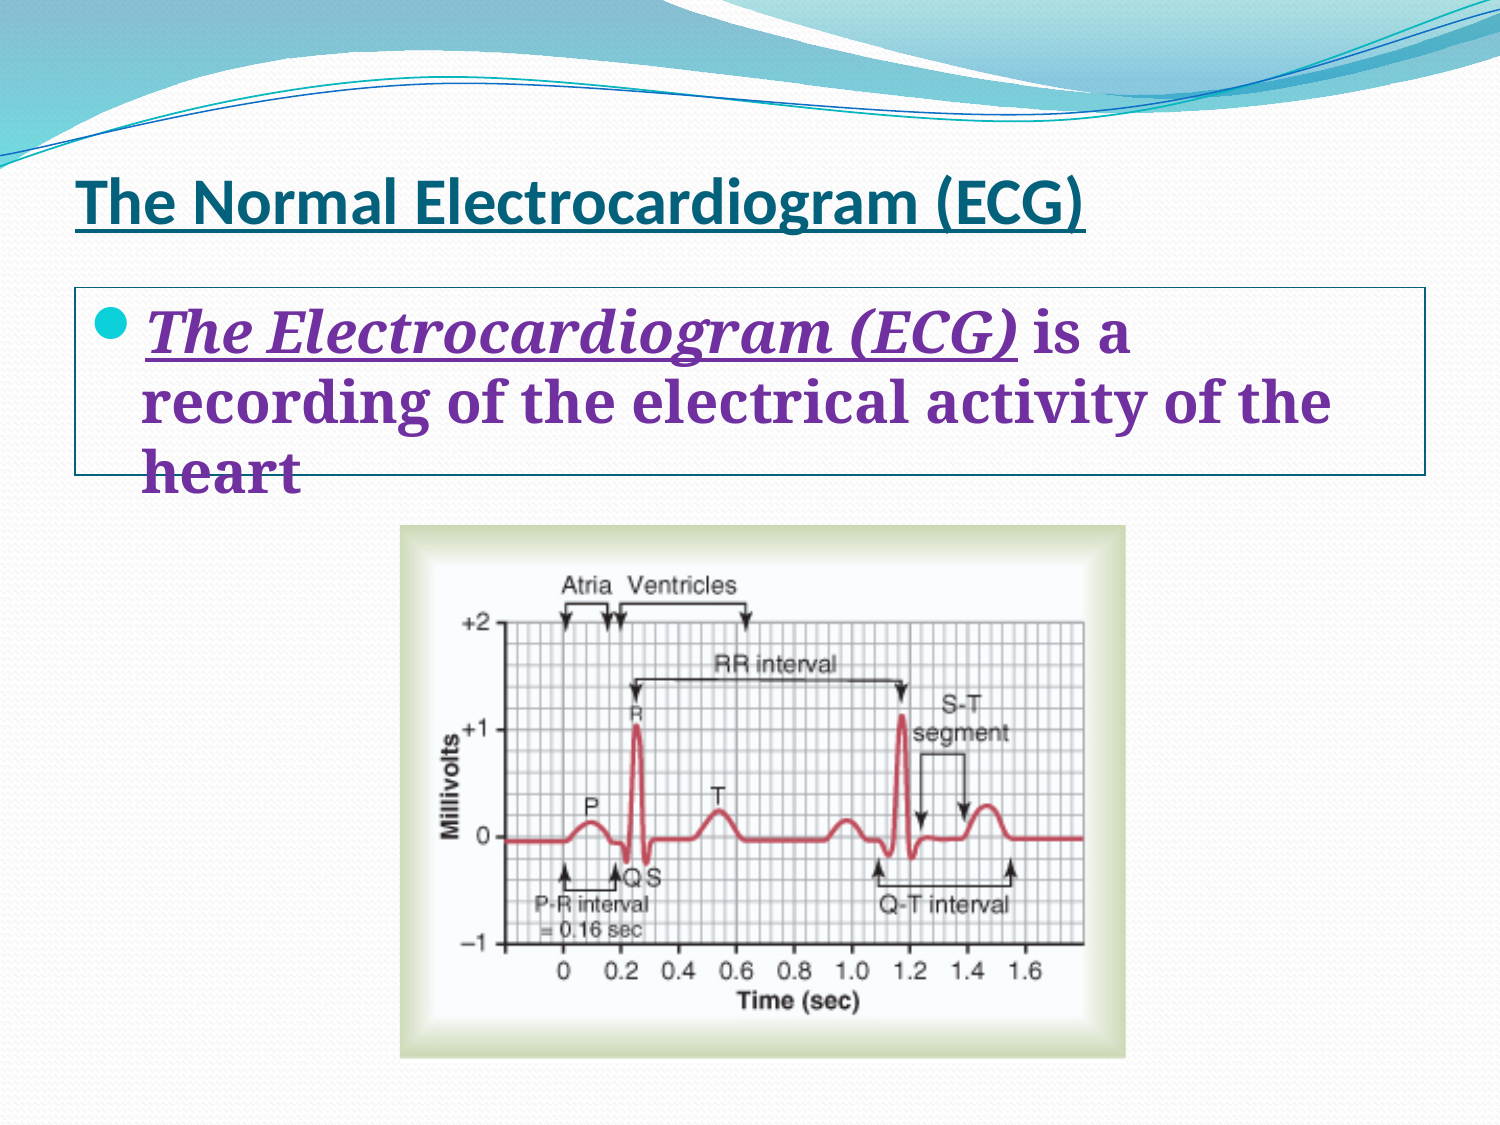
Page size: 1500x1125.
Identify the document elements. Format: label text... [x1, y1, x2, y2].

title The Normal Electrocardiogram (ECG) [74, 49, 1426, 238]
picture [399, 524, 1126, 1063]
list The Electrocardiogram (ECG) is a recording of the electrical activity of the heart [74, 287, 1426, 476]
